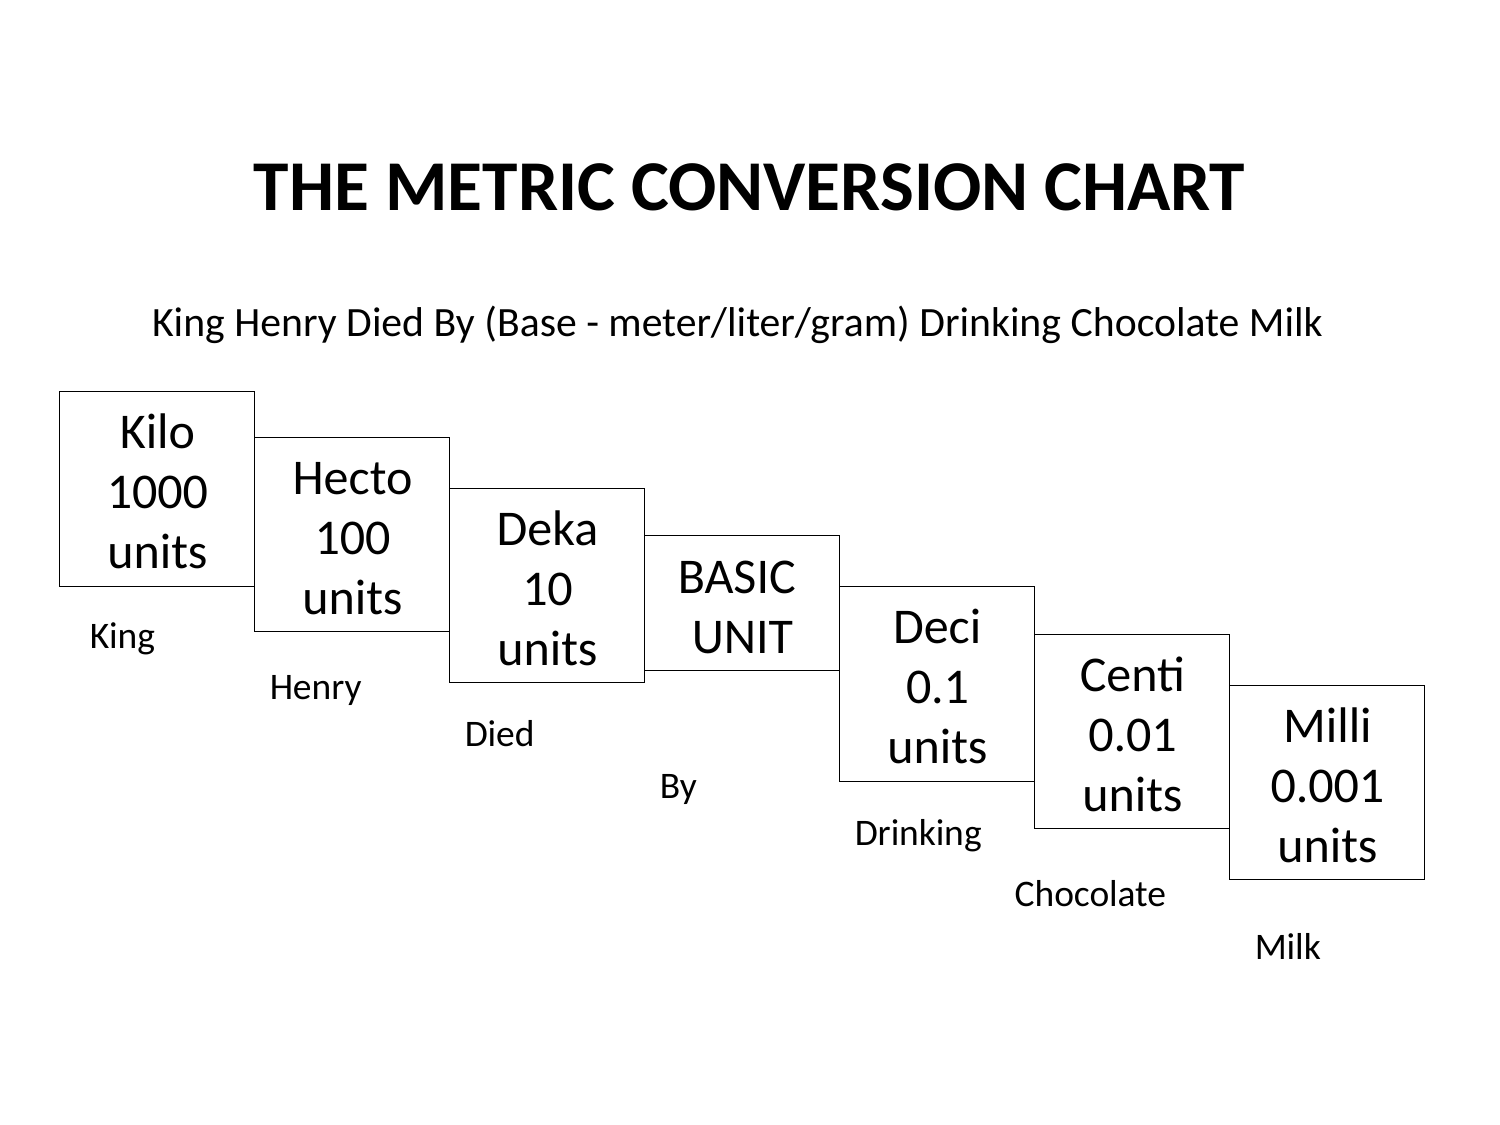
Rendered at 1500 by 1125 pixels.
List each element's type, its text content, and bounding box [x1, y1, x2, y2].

text_box Deka 10 units [449, 488, 645, 683]
text_box By [645, 753, 770, 813]
text_box Died [449, 701, 588, 762]
text_box King Henry Died By (Base - meter/liter/gram) Drinking Chocolate Milk [137, 287, 1350, 353]
text_box BASIC UNIT [644, 535, 840, 671]
text_box Chocolate [999, 861, 1240, 921]
text_box Drinking [840, 800, 1000, 861]
text_box Deci 0.1 units [839, 586, 1035, 782]
text_box Centi 0.01 units [1034, 634, 1230, 829]
text_box Milli 0.001 units [1229, 685, 1425, 880]
text_box Milk [1239, 914, 1365, 975]
text_box Henry [255, 654, 413, 715]
text_box King [74, 603, 255, 664]
title THE METRIC CONVERSION CHART [75, 45, 1425, 233]
text_box Hecto 100 units [254, 437, 450, 632]
text_box Kilo 1000 units [59, 391, 255, 587]
